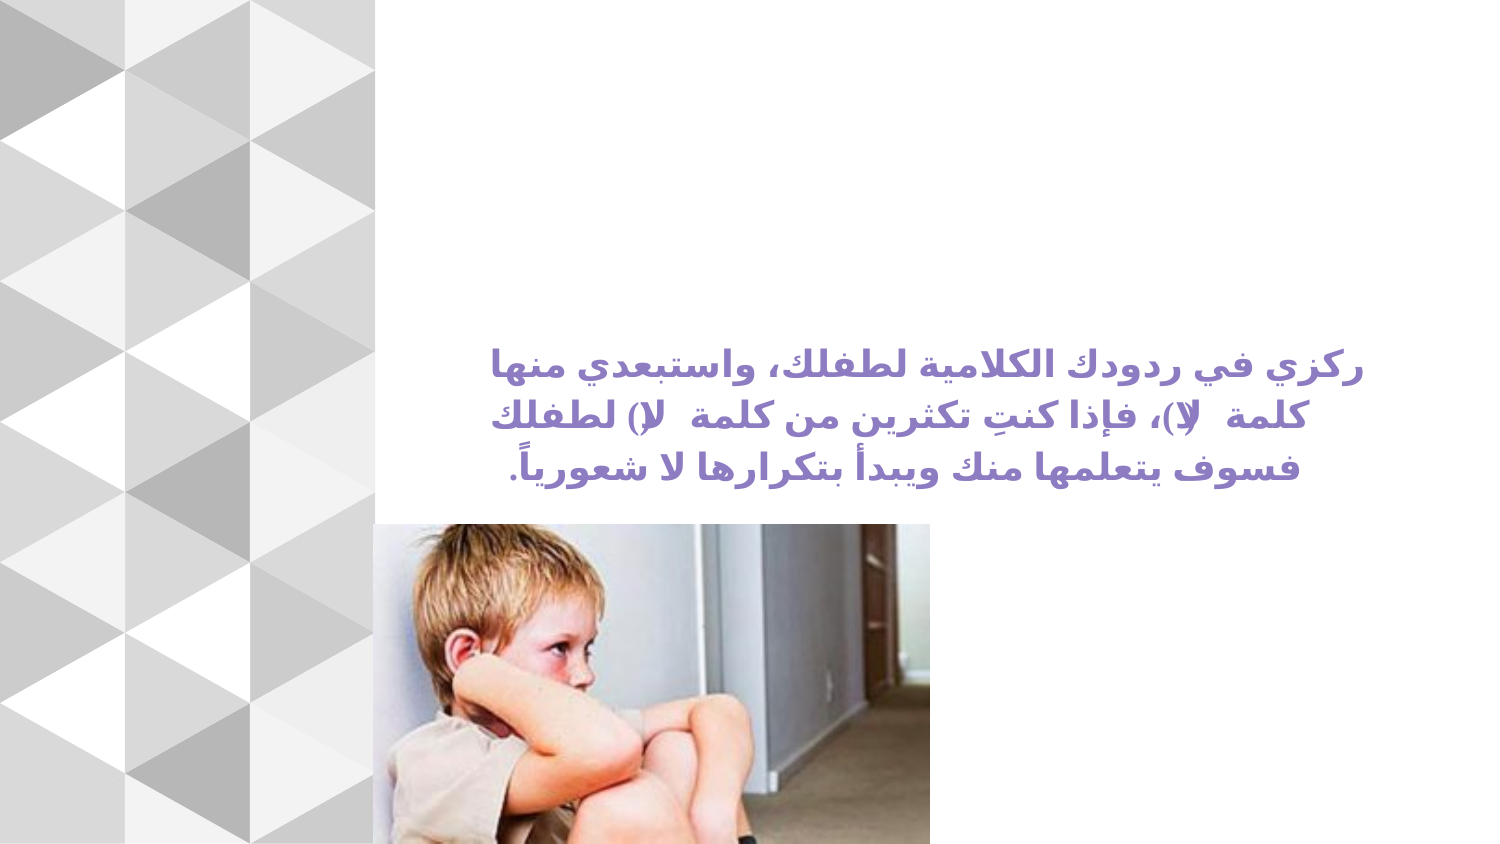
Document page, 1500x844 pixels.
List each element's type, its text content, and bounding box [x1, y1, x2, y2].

picture [373, 524, 931, 844]
list ركزي في ردودك الكلامية لطفلك، واستبعدي منها كلمة( لا)، فإذا كنتِ تكثرين من كلمة (لا) لطفلك فسوف يتعلمها منك ويبدأ بتكرارها لا شعورياً. [474, 318, 1417, 753]
